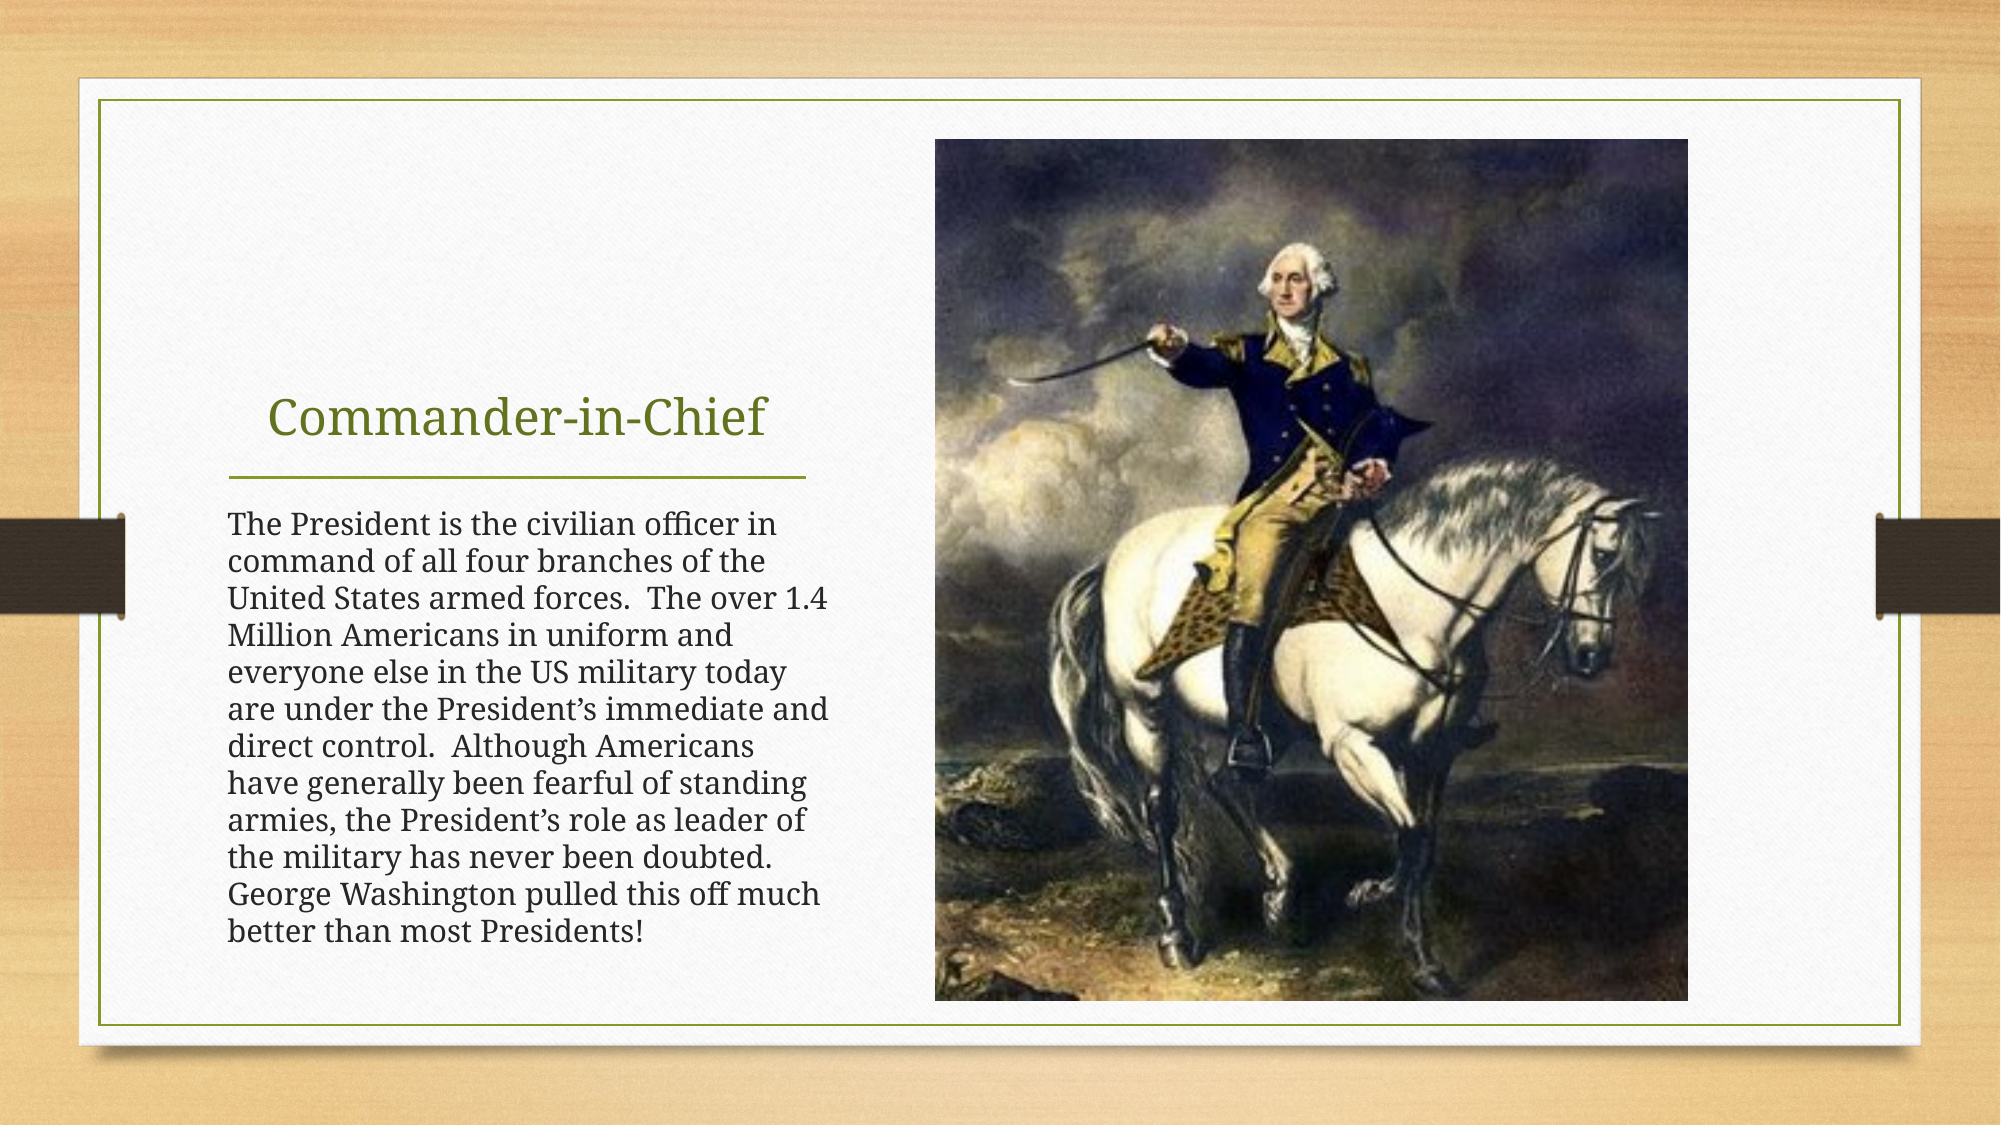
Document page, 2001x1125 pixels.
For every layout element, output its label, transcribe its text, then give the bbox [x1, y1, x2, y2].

title Commander-in-Chief [212, 227, 823, 453]
list The President is the civilian officer in command of all four branches of the United States armed forces. The over 1.4 Million Americans in uniform and everyone else in the US military today are under the President’s immediate and direct control. Although Americans have generally been fearful of standing armies, the President’s role as leader of the military has never been doubted. George Washington pulled this off much better than most Presidents! [212, 497, 849, 964]
picture [0, 0, 2001, 1125]
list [935, 138, 1688, 1002]
